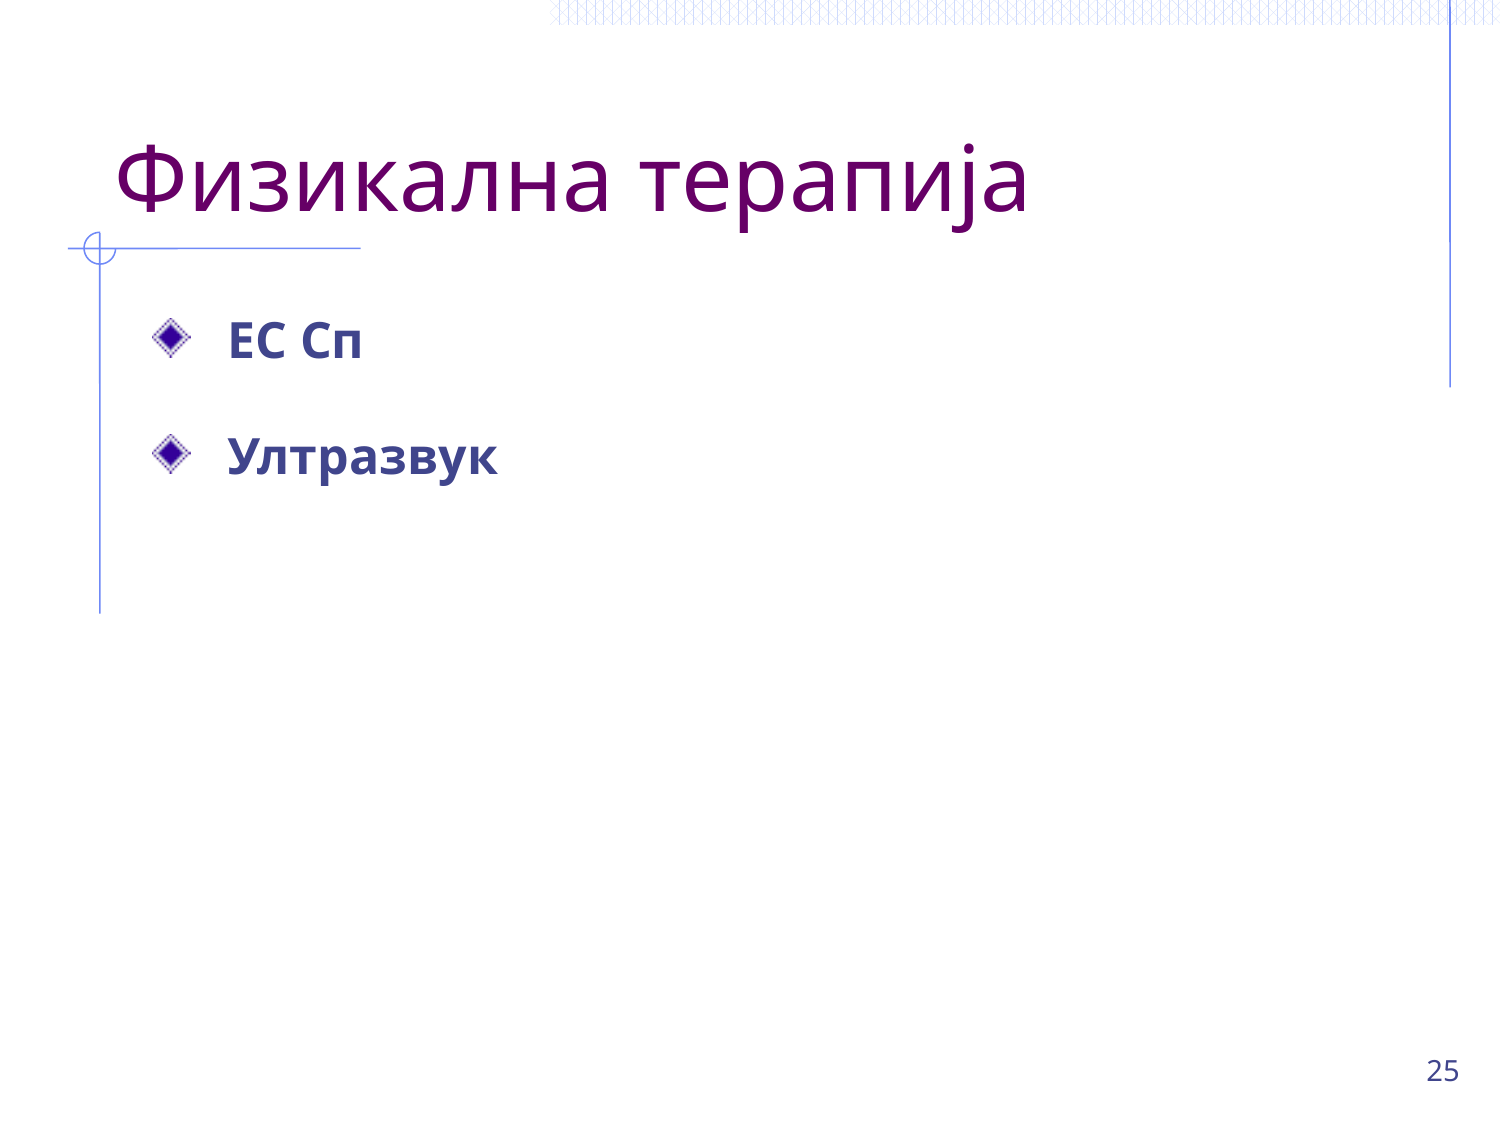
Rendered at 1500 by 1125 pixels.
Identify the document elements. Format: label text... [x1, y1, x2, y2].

title Физикална терапија [99, 49, 1376, 238]
list ЕС Сп Ултразвук [137, 312, 1413, 988]
slide_number 25 [1162, 1025, 1475, 1100]
picture [152, 434, 191, 474]
picture [152, 318, 191, 358]
